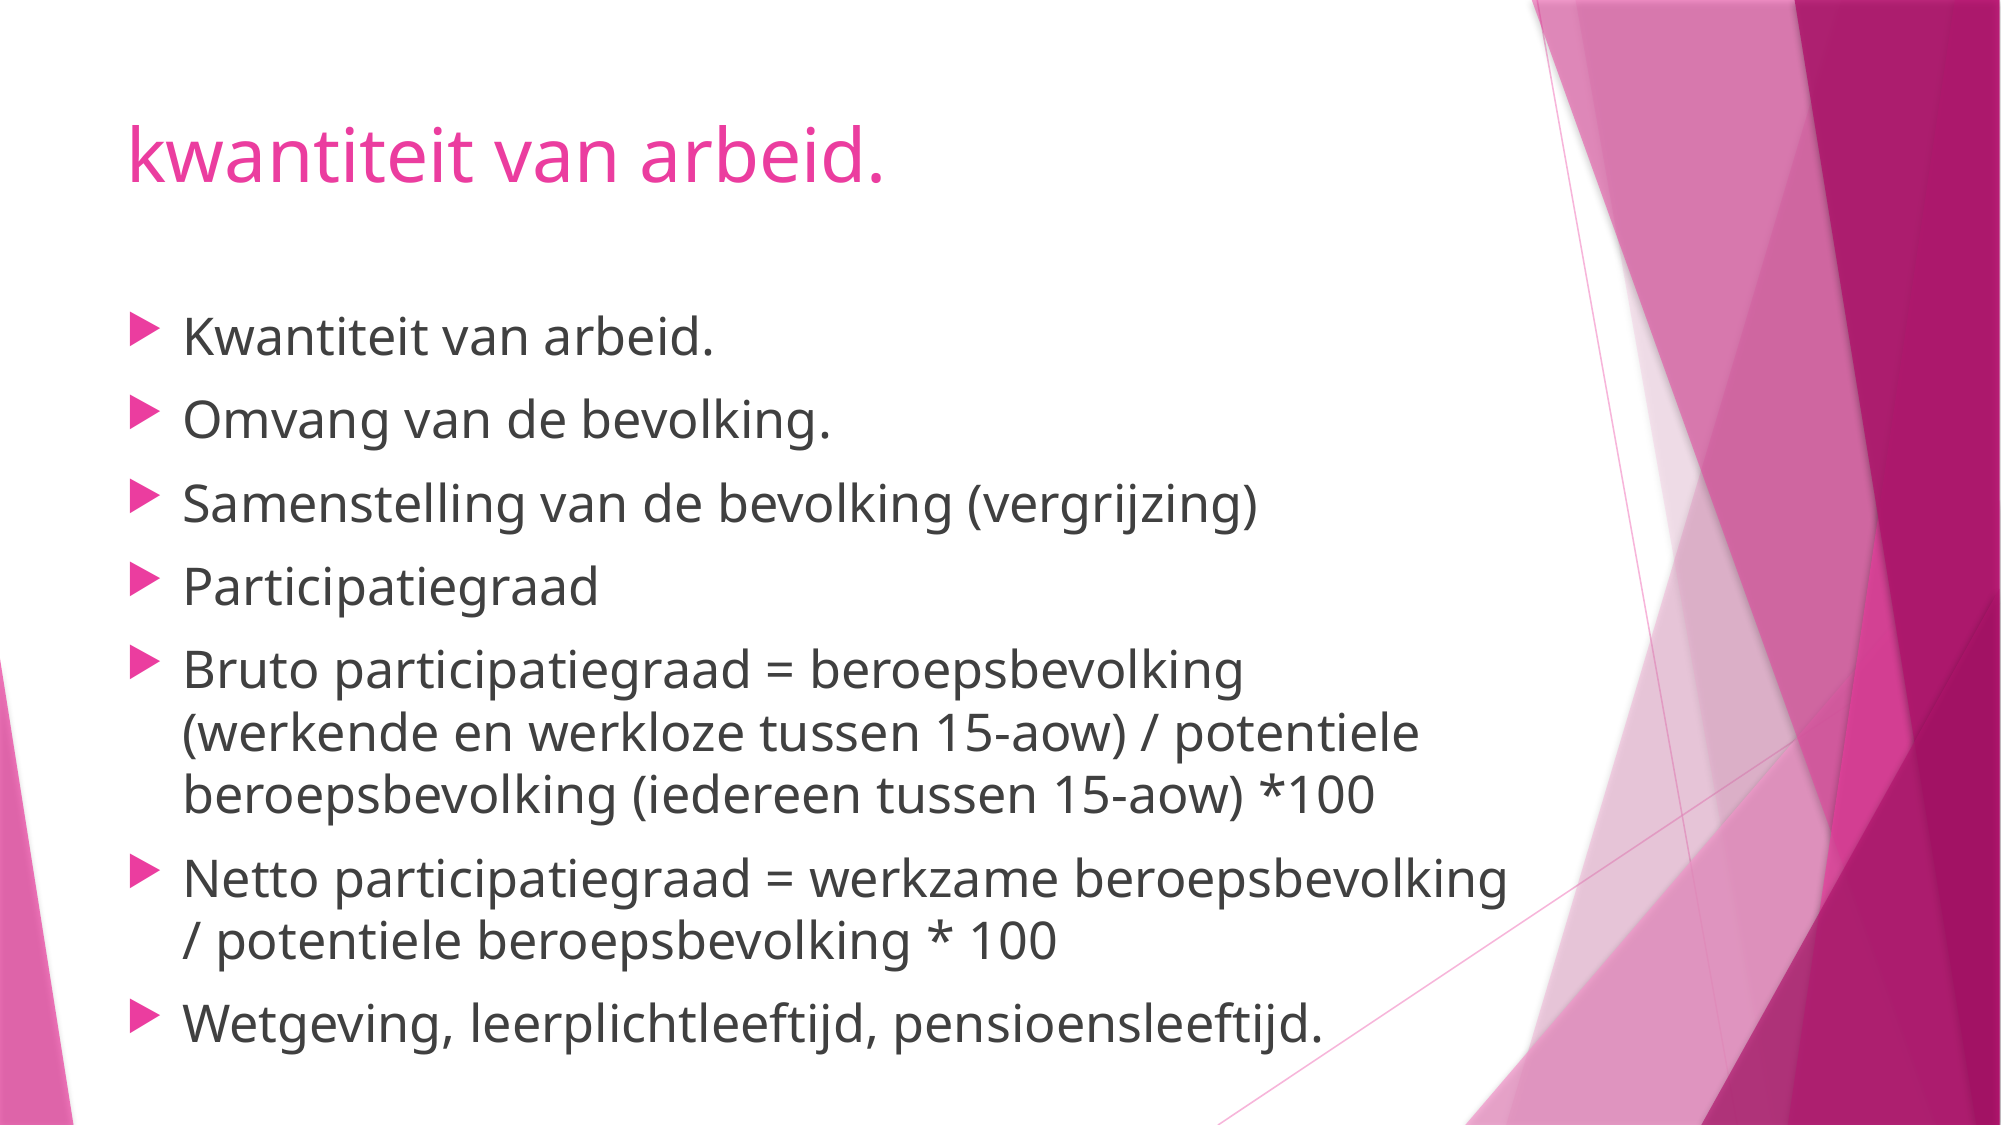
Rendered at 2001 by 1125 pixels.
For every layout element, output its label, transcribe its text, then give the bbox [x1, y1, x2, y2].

list Kwantiteit van arbeid. Omvang van de bevolking. Samenstelling van de bevolking (vergrijzing) Participatiegraad Bruto participatiegraad = beroepsbevolking (werkende en werkloze tussen 15-aow) / potentiele beroepsbevolking (iedereen tussen 15-aow) *100 Netto participatiegraad = werkzame beroepsbevolking / potentiele beroepsbevolking * 100 Wetgeving, leerplichtleeftijd, pensioensleeftijd. [111, 295, 1533, 989]
title kwantiteit van arbeid. [111, 99, 1522, 295]
